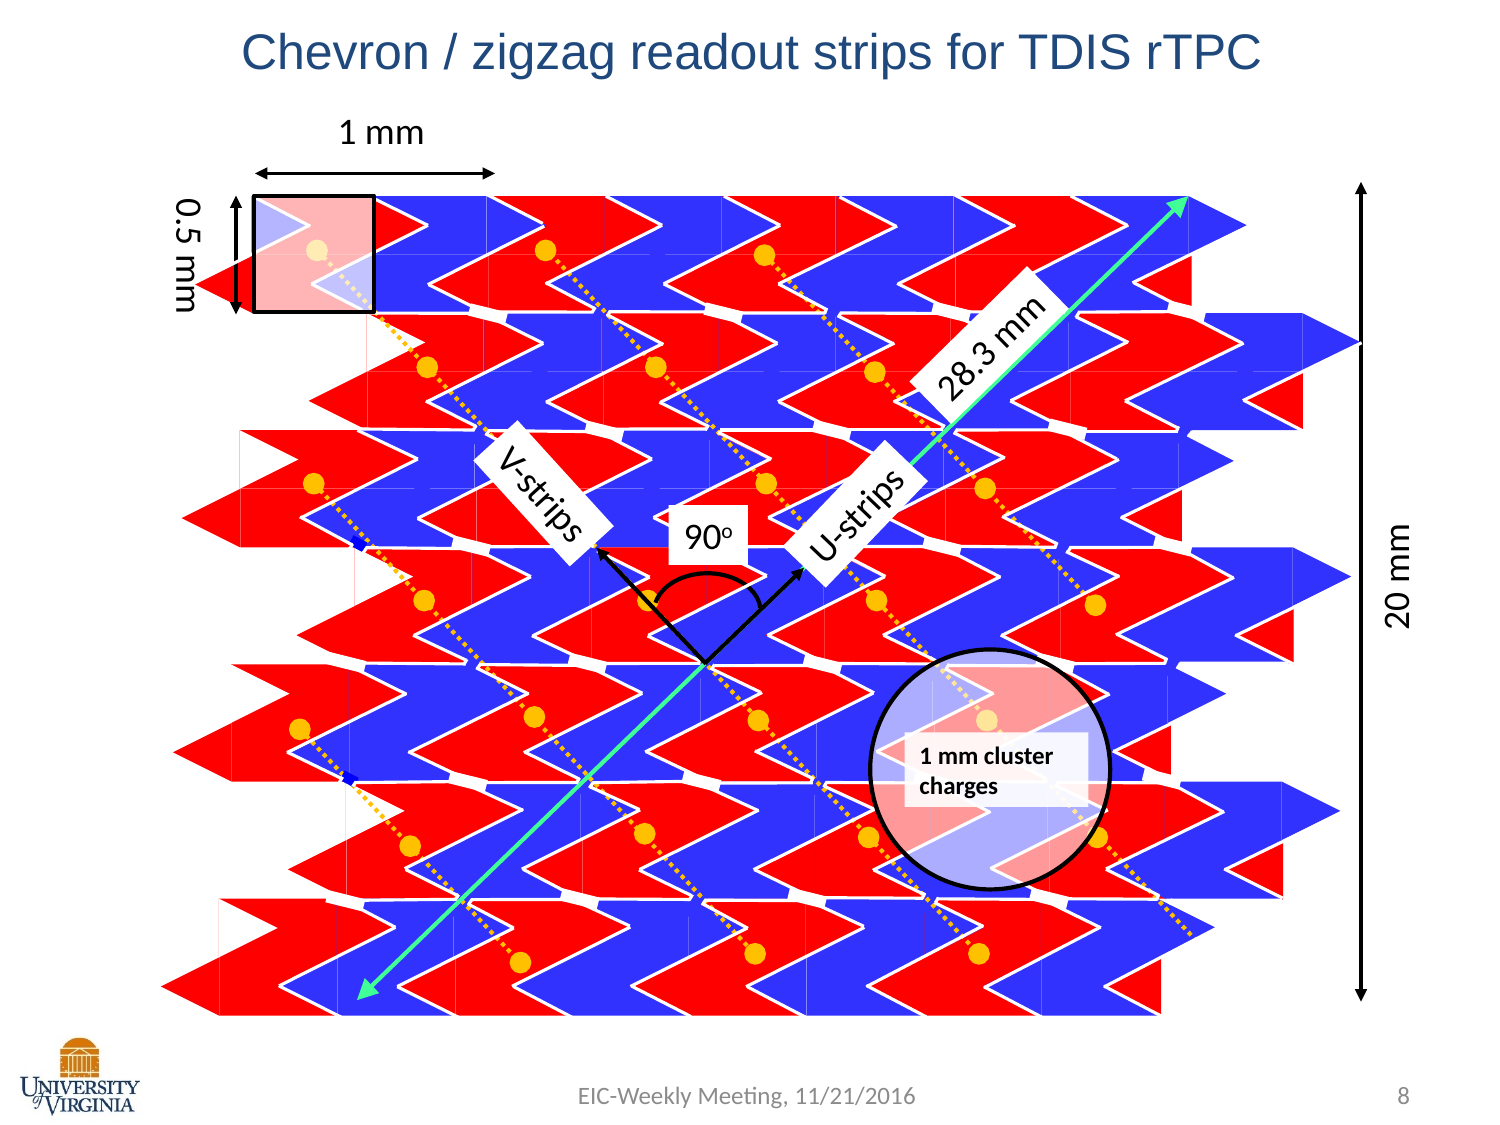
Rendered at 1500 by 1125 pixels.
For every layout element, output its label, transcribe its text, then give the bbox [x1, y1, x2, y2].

footer EIC-Weekly Meeting, 11/21/2016 [487, 1065, 1013, 1125]
picture [0, 1035, 150, 1125]
title Chevron / zigzag readout strips for TDIS rTPC [1, 0, 1500, 100]
slide_number 8 [1074, 1065, 1425, 1125]
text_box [160, 99, 1426, 1019]
